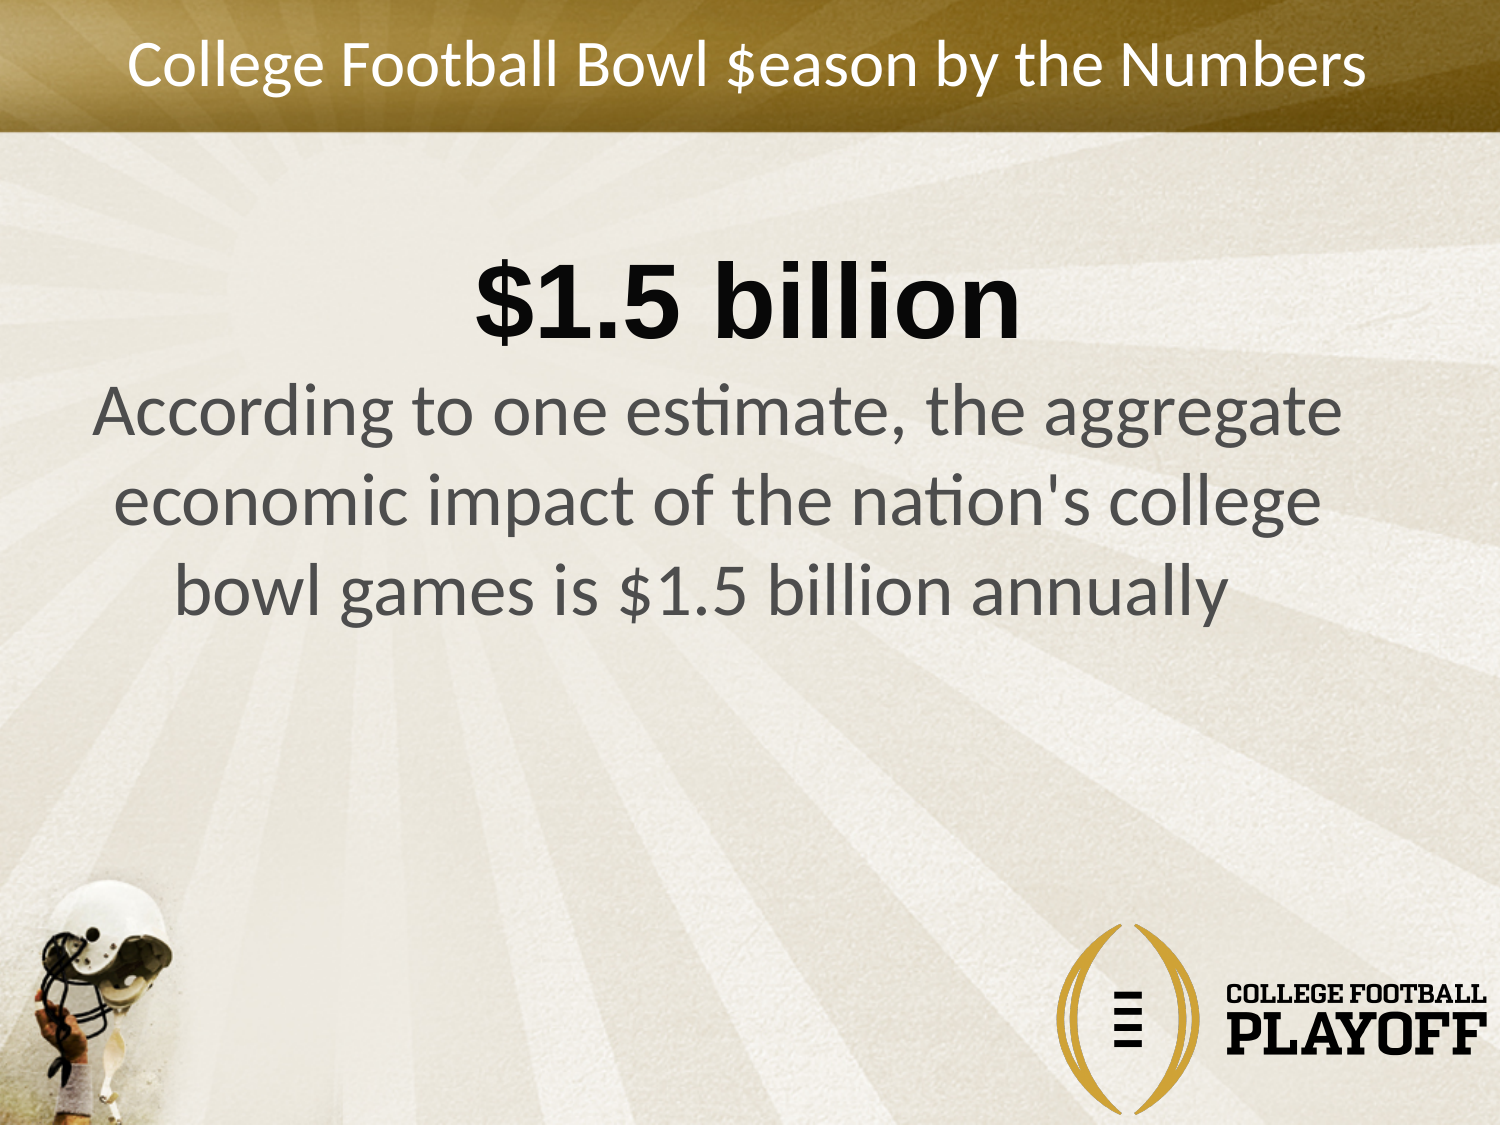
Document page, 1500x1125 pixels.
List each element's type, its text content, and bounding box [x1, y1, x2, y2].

text_box According to one estimate, the aggregate economic impact of the nation's college bowl games is $1.5 billion annually [74, 353, 1363, 638]
text_box College Football Bowl $eason by the Numbers [112, 12, 1400, 108]
text_box $1.5 billion [230, 108, 1270, 367]
picture [0, 0, 1500, 1125]
